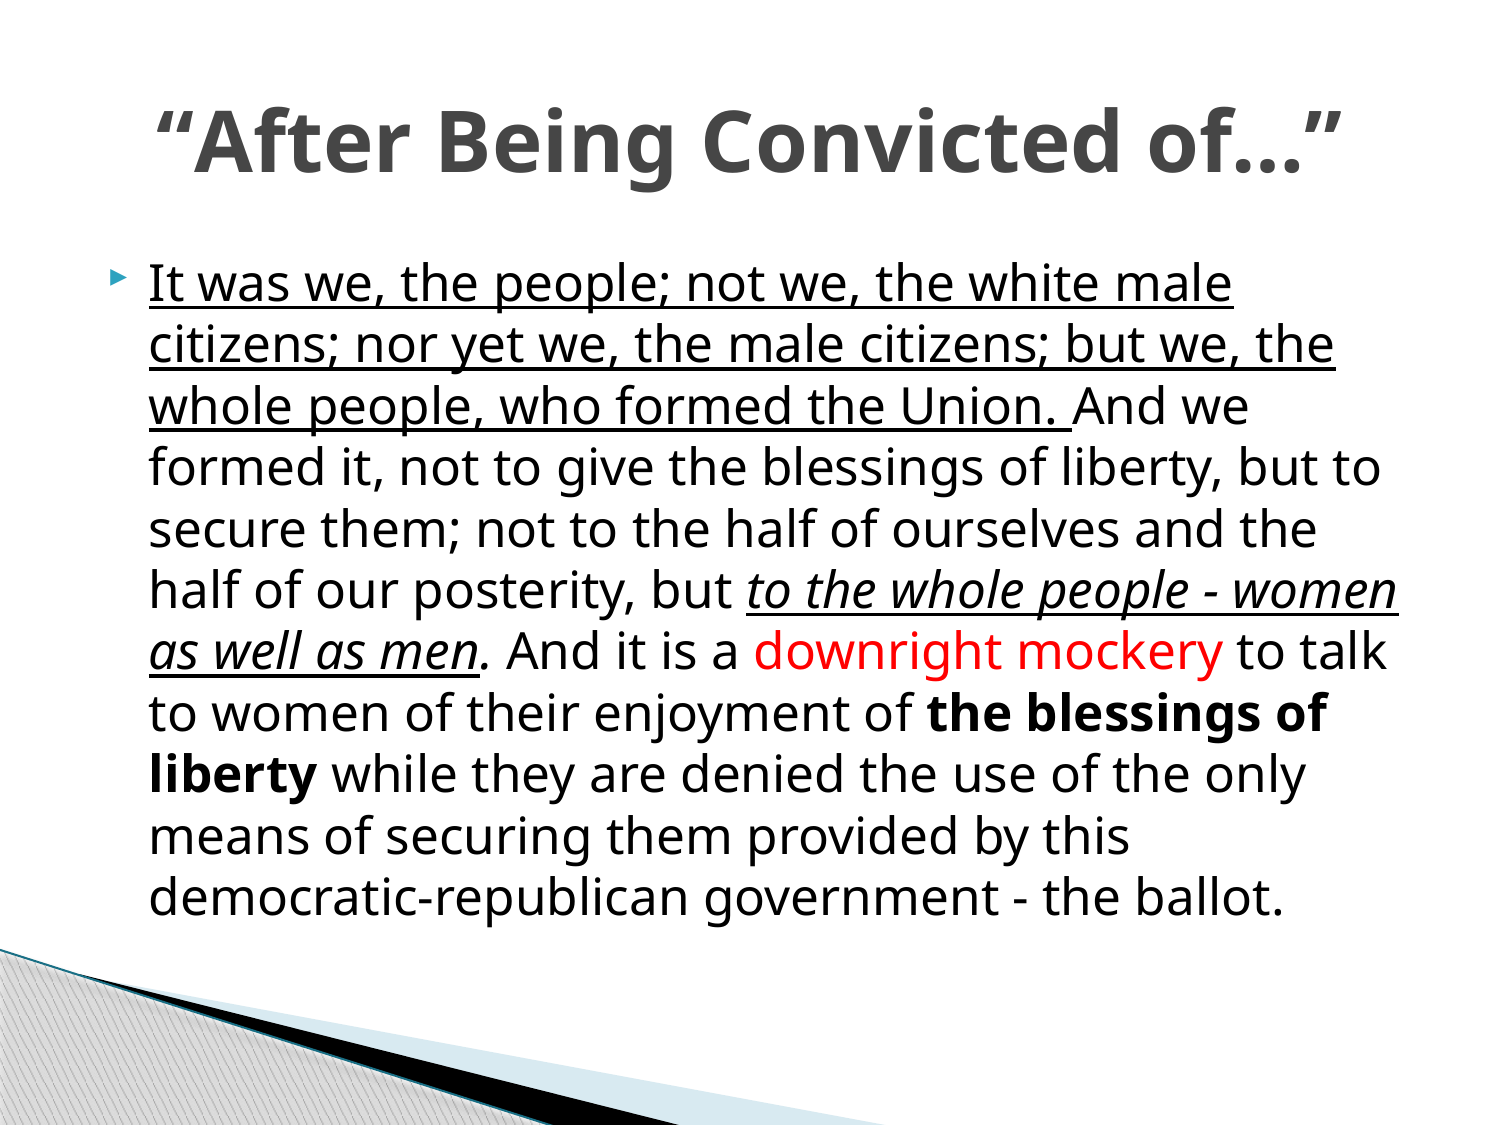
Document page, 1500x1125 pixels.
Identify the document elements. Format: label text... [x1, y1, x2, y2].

list It was we, the people; not we, the white male citizens; nor yet we, the male citizens; but we, the whole people, who formed the Union. And we formed it, not to give the blessings of liberty, but to secure them; not to the half of ourselves and the half of our posterity, but to the whole people - women as well as men. And it is a downright mockery to talk to women of their enjoyment of the blessings of liberty while they are denied the use of the only means of securing them provided by this democratic-republican government - the ballot. [75, 243, 1425, 986]
title “After Being Convicted of…” [75, 45, 1425, 233]
